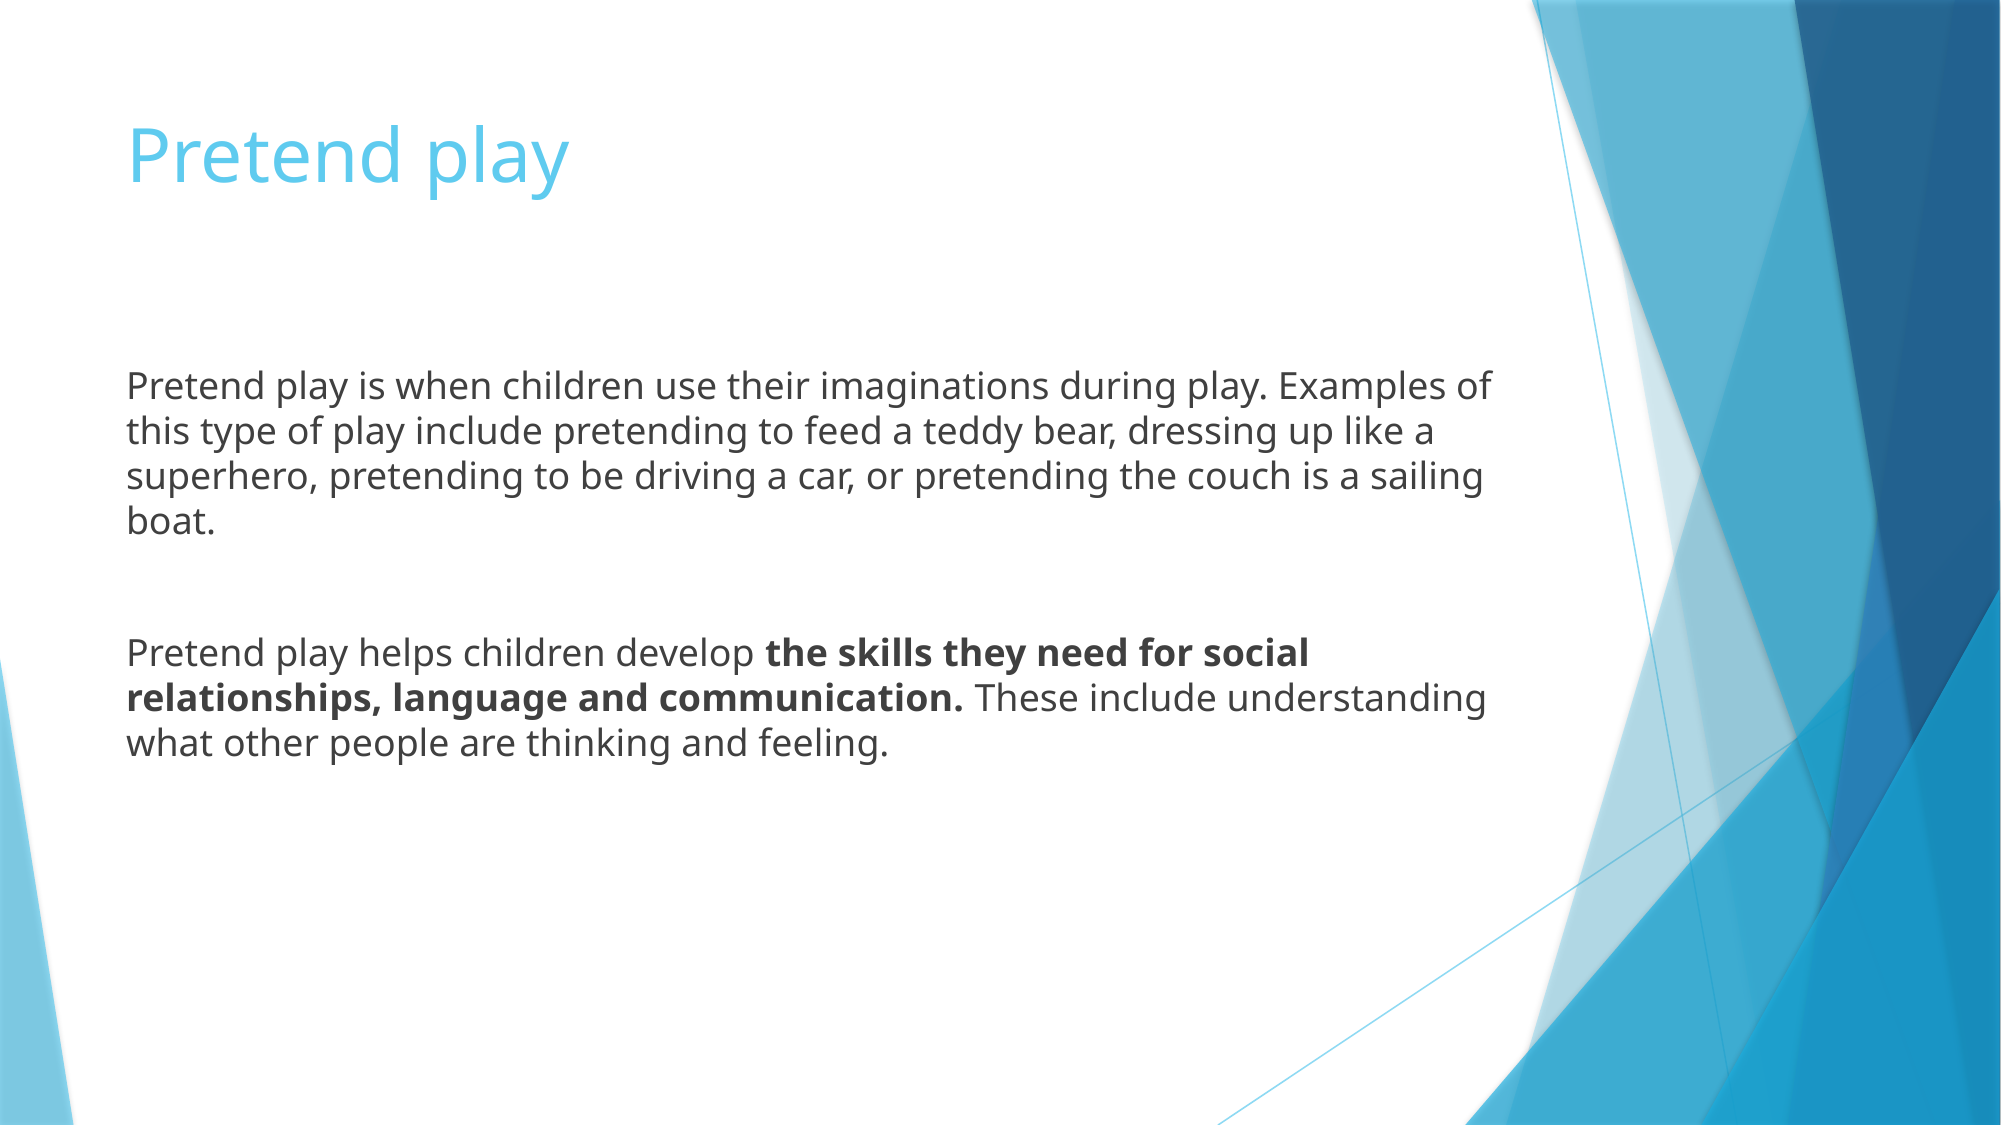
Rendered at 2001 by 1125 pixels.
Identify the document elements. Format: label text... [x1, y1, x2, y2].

title Pretend play [111, 99, 1522, 317]
list Pretend play is when children use their imaginations during play. Examples of this type of play include pretending to feed a teddy bear, dressing up like a superhero, pretending to be driving a car, or pretending the couch is a sailing boat. Pretend play helps children develop the skills they need for social relationships, language and communication. These include understanding what other people are thinking and feeling. [111, 354, 1522, 992]
